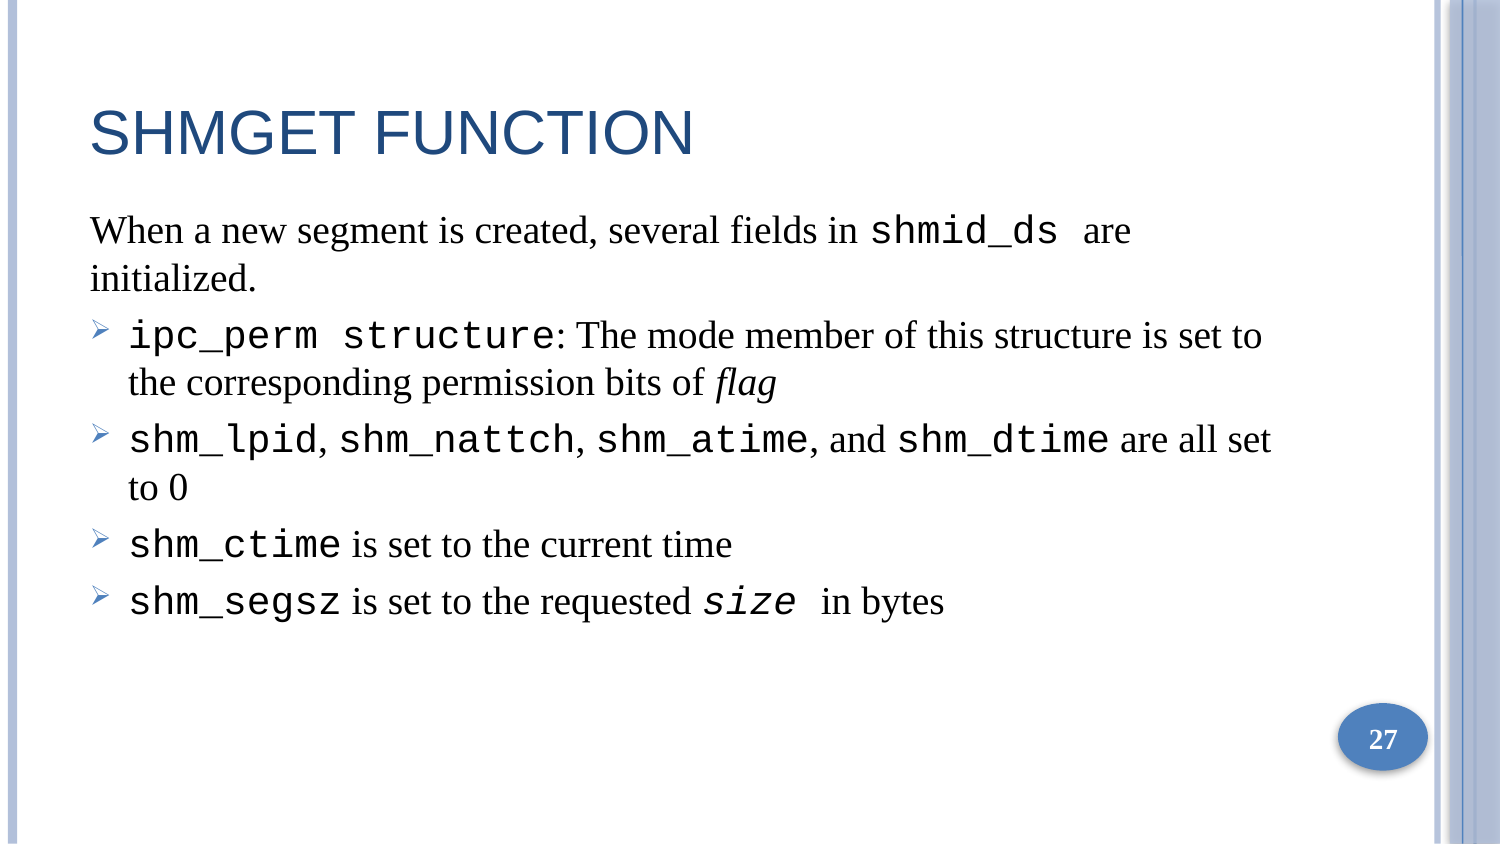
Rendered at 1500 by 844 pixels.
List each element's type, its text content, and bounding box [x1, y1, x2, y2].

list When a new segment is created, several fields in shmid_ds are initialized. ipc_perm structure: The mode member of this structure is set to the corresponding permission bits of flag shm_lpid, shm_nattch, shm_atime, and shm_dtime are all set to 0 shm_ctime is set to the current time shm_segsz is set to the requested size in bytes [75, 196, 1300, 635]
title SHMGET Function [75, 33, 1300, 175]
slide_number 27 [1333, 705, 1434, 770]
